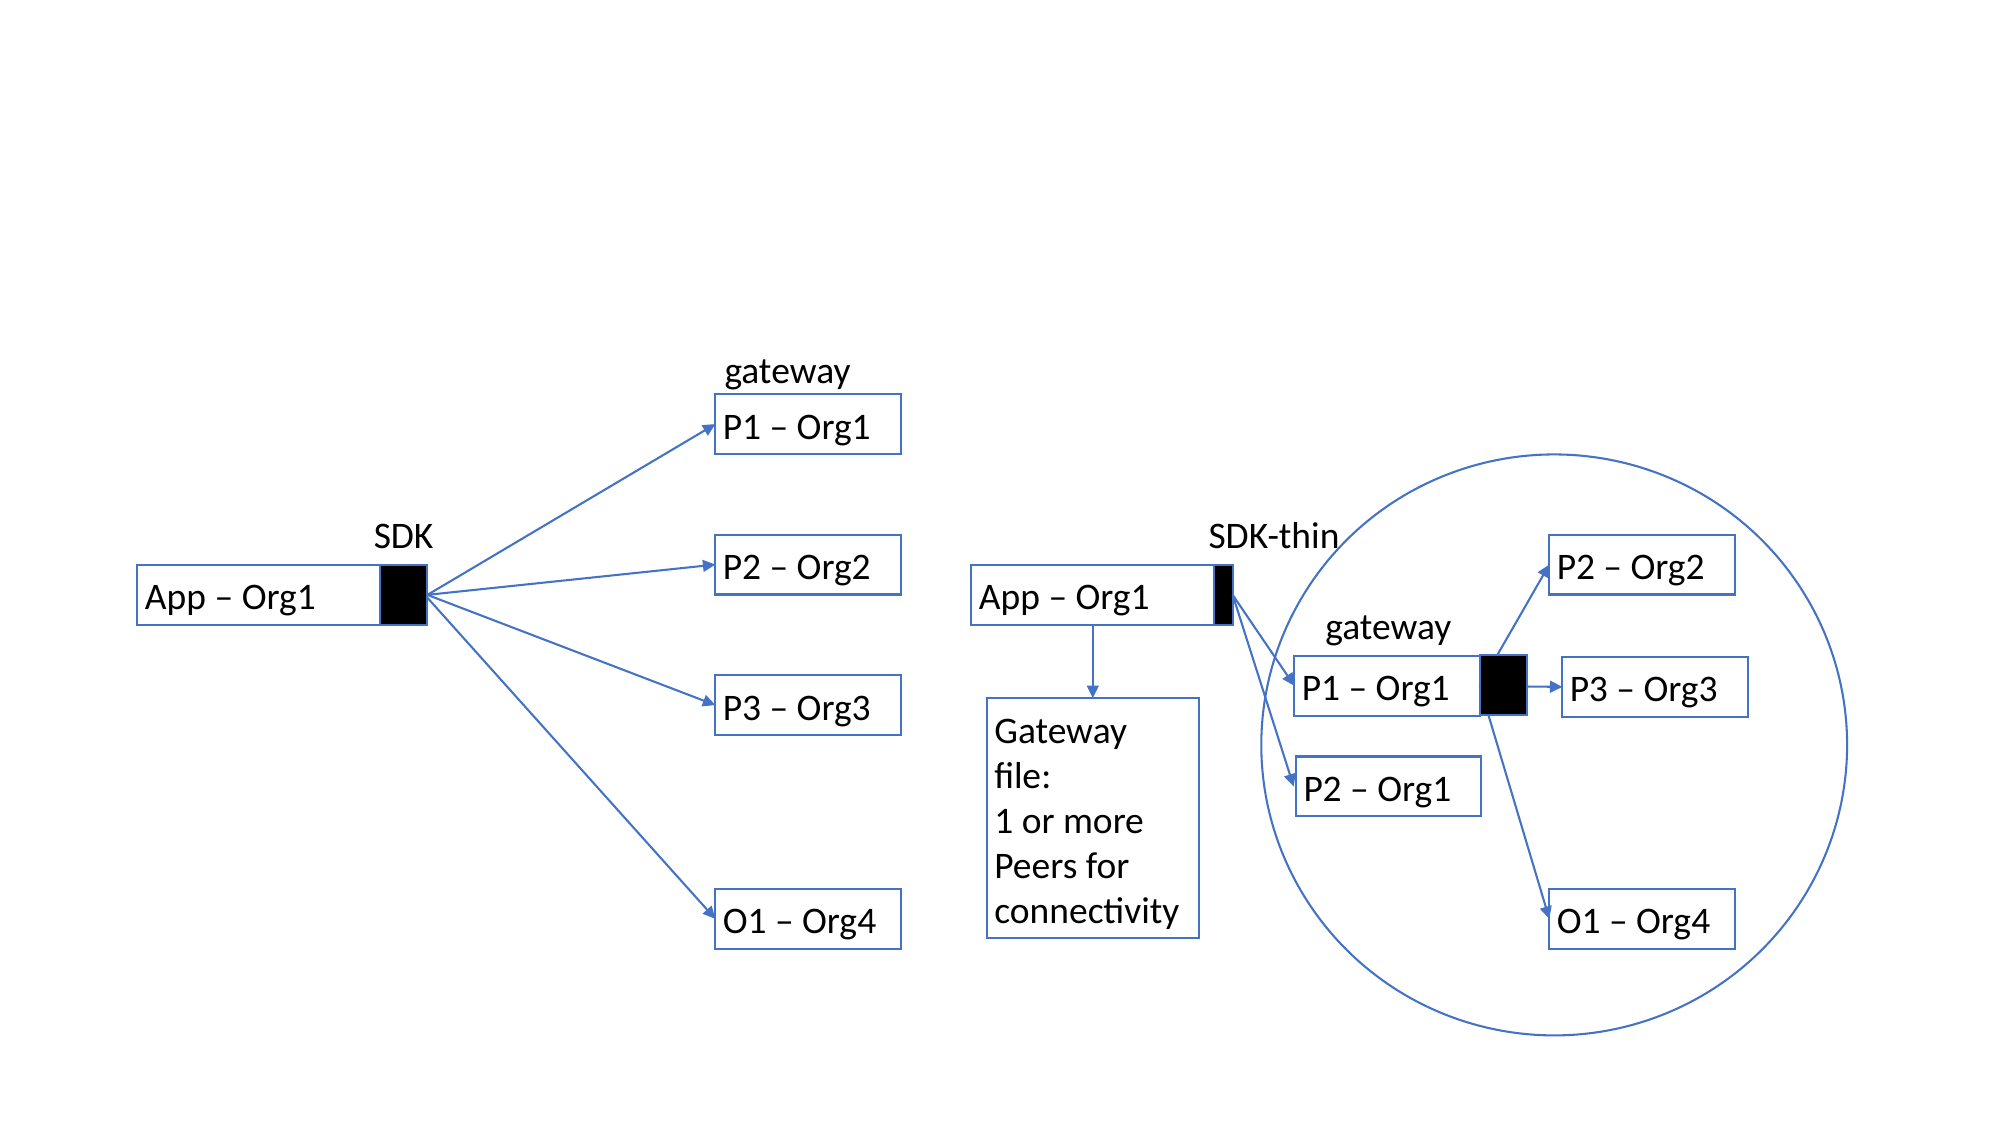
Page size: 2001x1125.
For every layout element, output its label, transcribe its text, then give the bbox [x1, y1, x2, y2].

text_box App – Org1 [971, 564, 1214, 625]
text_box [1479, 685, 1550, 919]
text_box gateway [717, 338, 859, 393]
text_box [1214, 564, 1233, 626]
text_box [1232, 594, 1294, 787]
text_box [1264, 454, 1848, 1036]
text_box P2 – Org1 [1295, 756, 1479, 817]
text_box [1479, 564, 1550, 685]
text_box SDK-thin [1201, 504, 1348, 564]
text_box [137, 393, 901, 950]
text_box Gateway file: 1 or more Peers for connectivity [986, 698, 1199, 938]
